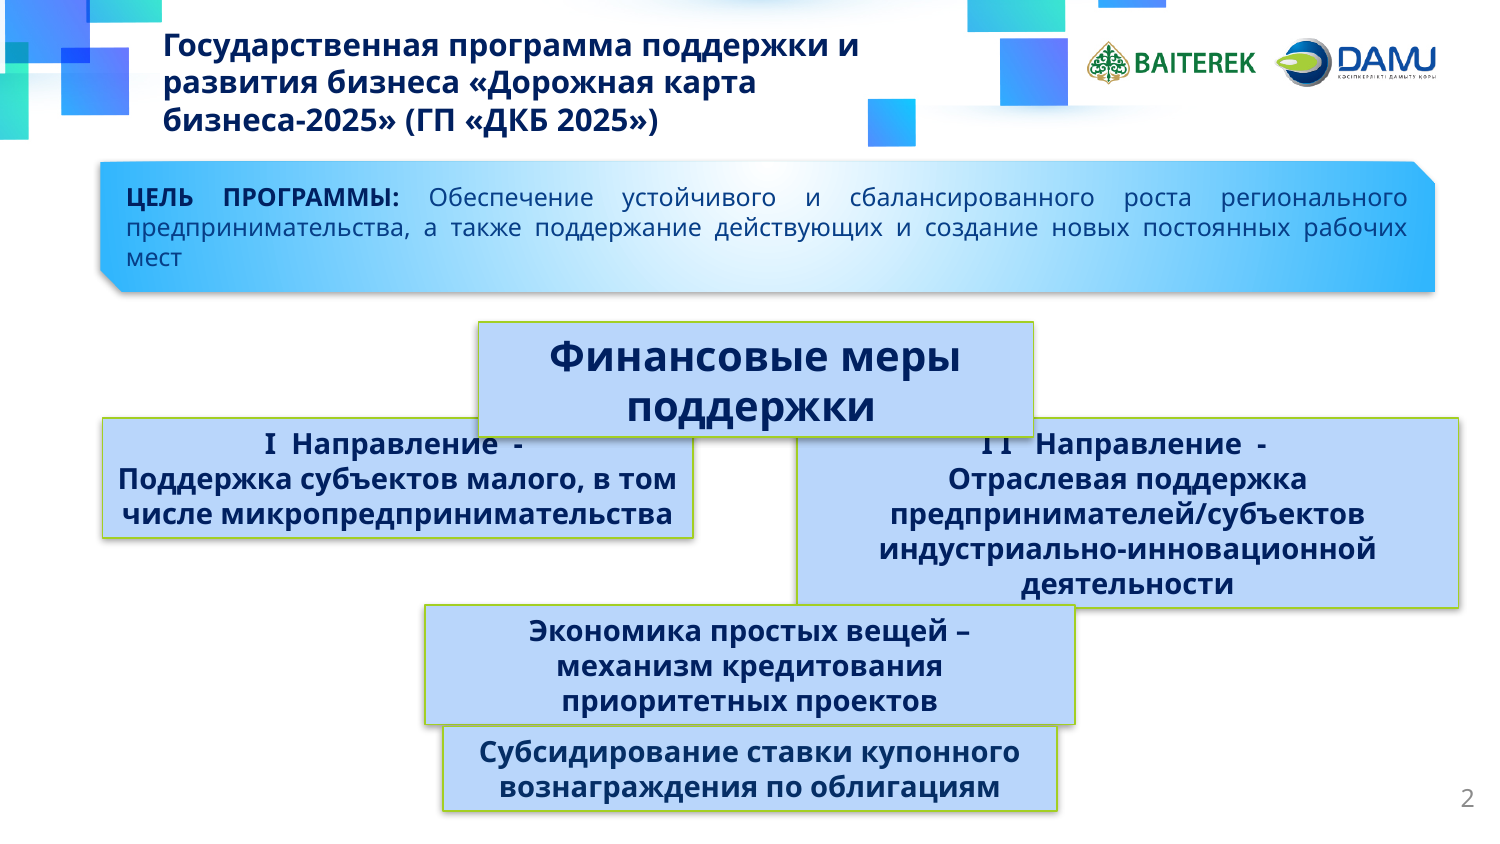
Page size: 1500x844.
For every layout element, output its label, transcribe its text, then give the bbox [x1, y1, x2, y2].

text_box Субсидирование ставки купонного вознаграждения по облигациям [442, 726, 1058, 812]
text_box I I Направление - Отраслевая поддержка предпринимателей/субъектов индустриально-инновационной деятельности [796, 417, 1459, 609]
slide_number 2 [1139, 776, 1490, 822]
text_box ЦЕЛЬ ПРОГРАММЫ: Обеспечение устойчивого и сбалансированного роста регионального предпринимательства, а также поддержание действующих и создание новых постоянных рабочих мест [97, 158, 1439, 295]
text_box Экономика простых вещей – механизм кредитования приоритетных проектов [424, 604, 1076, 725]
text_box I Направление - Поддержка субъектов малого, в том числе микропредпринимательства [102, 417, 694, 539]
text_box Финансовые меры поддержки [478, 321, 1034, 438]
title Государственная программа поддержки и развития бизнеса «Дорожная карта бизнеса-2025» (ГП «ДКБ 2025») [147, 17, 916, 145]
